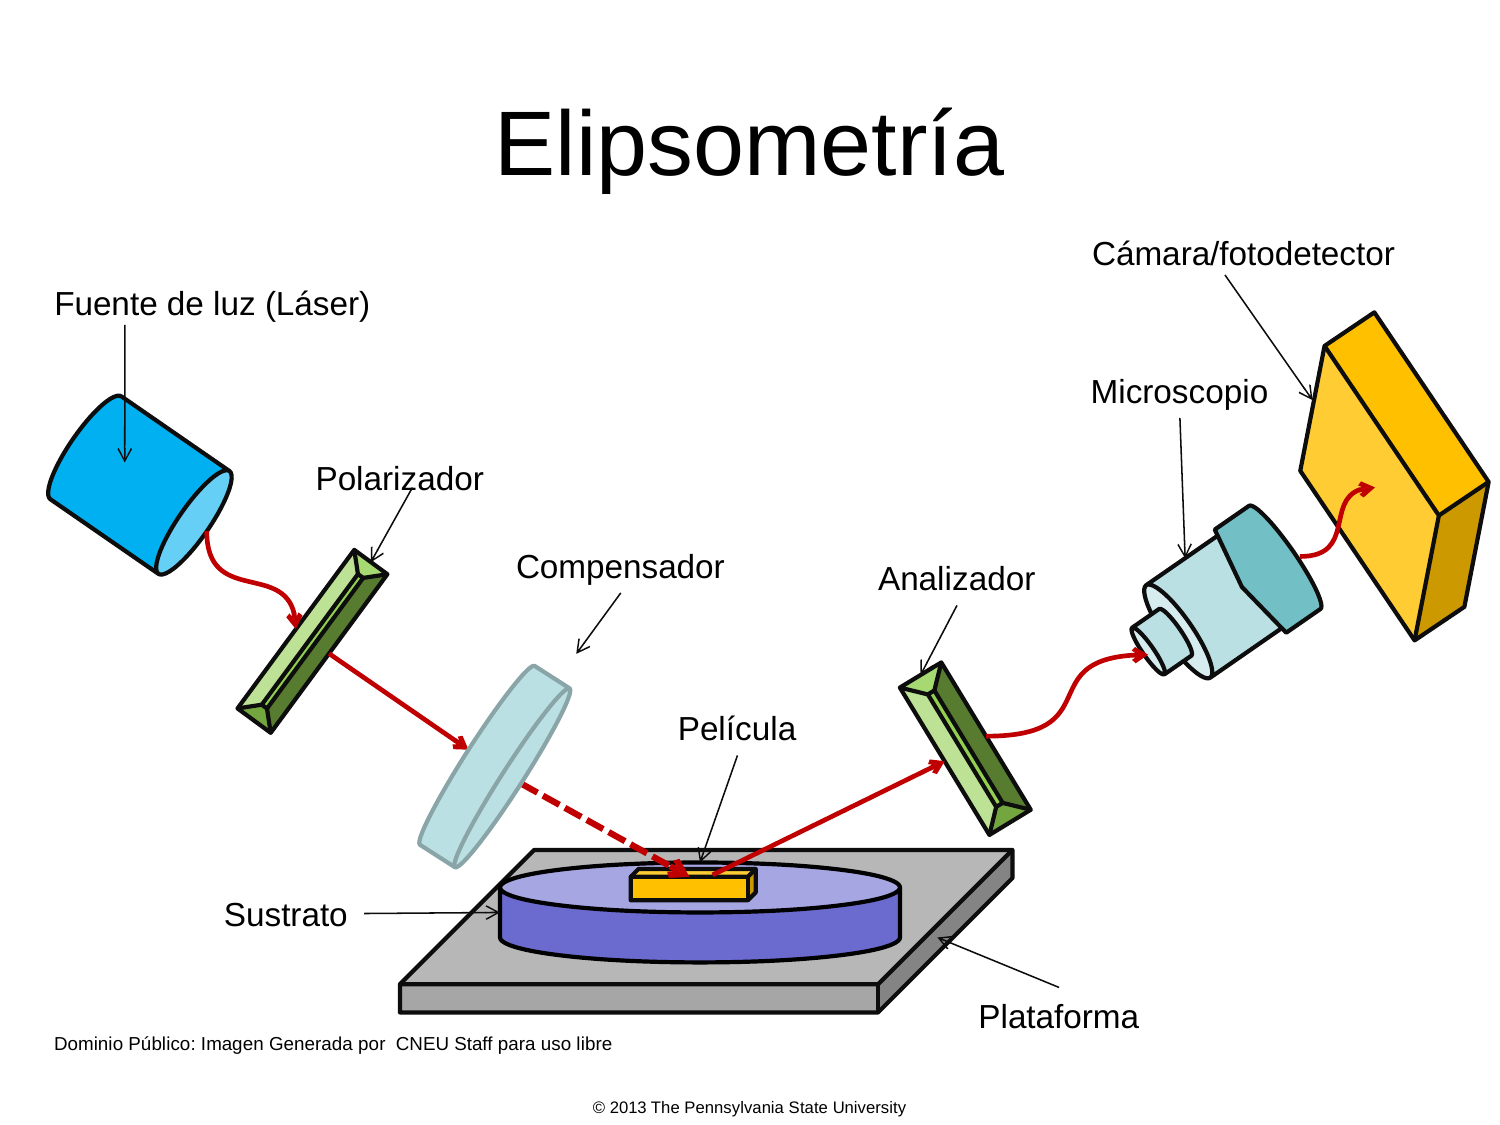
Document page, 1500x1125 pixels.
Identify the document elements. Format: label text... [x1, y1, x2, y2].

text_box Dominio Público: Imagen Generada por CNEU Staff para uso libre [39, 1051, 635, 1062]
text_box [37, 224, 1470, 1044]
title Elipsometría [74, 44, 1426, 223]
